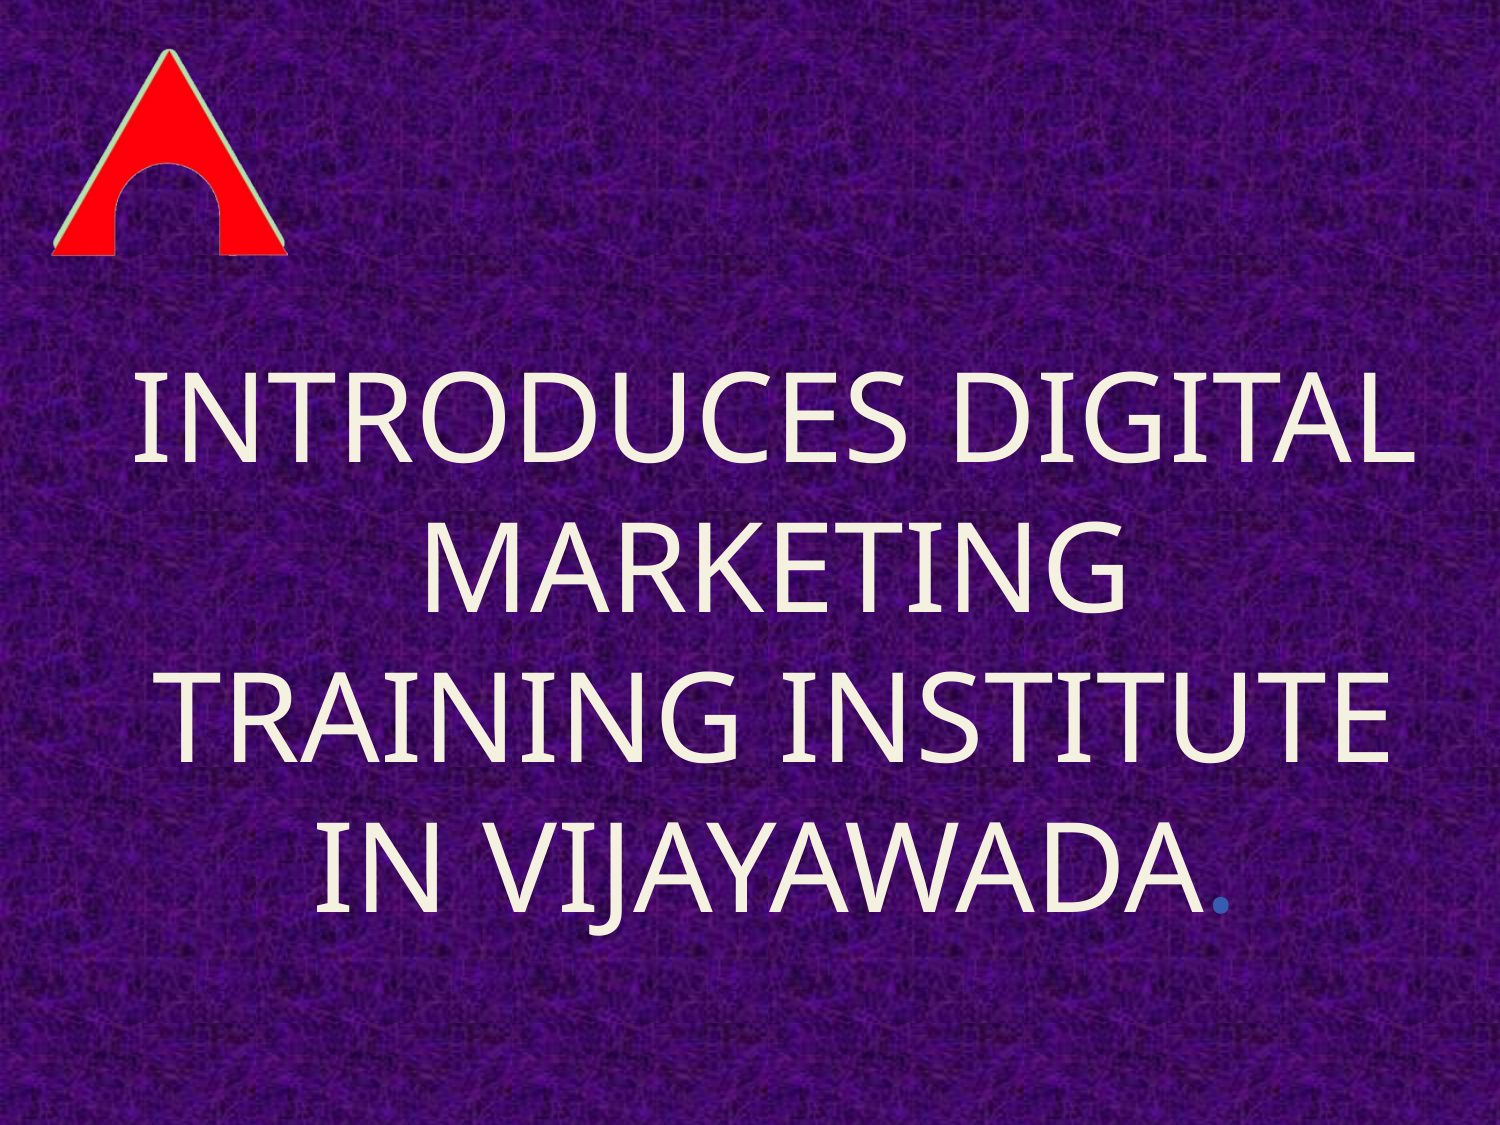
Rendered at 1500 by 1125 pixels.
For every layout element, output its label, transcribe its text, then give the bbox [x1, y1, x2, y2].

title Introduces Digital Marketing Training Institute in Vijayawada. [99, 324, 1450, 938]
picture [0, 0, 1500, 1125]
